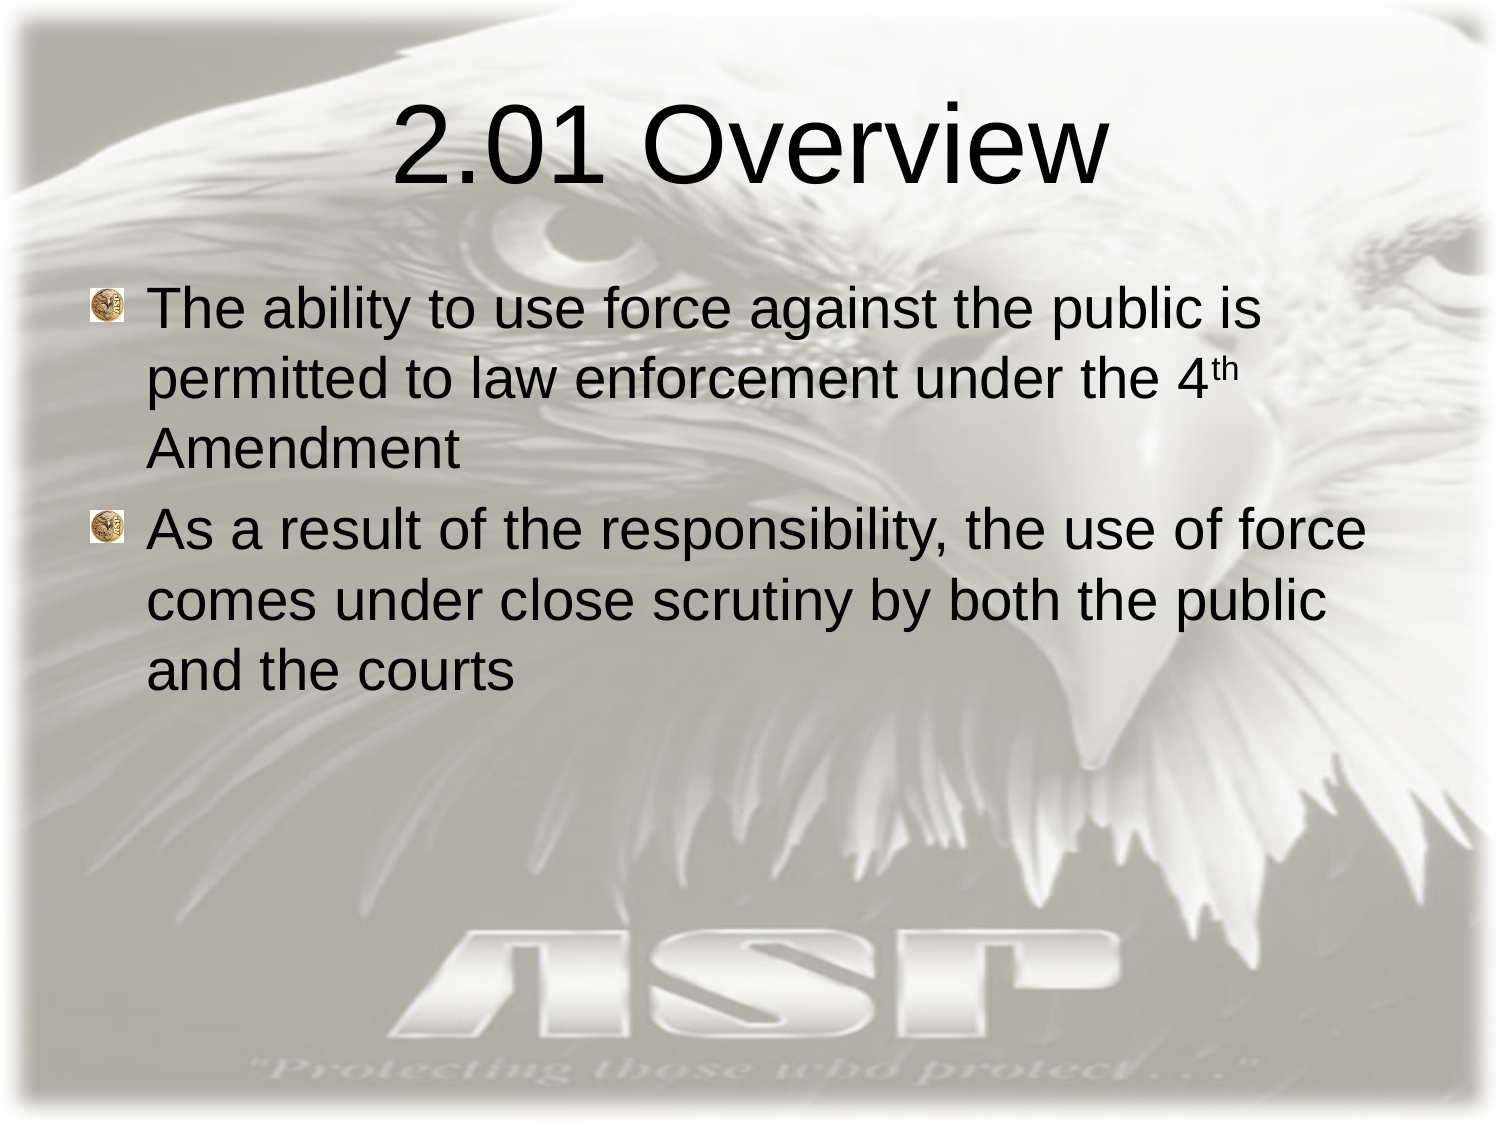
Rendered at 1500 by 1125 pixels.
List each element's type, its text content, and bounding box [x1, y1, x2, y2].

picture [90, 510, 124, 543]
list The ability to use force against the public is permitted to law enforcement under the 4th Amendment As a result of the responsibility, the use of force comes under close scrutiny by both the public and the courts [75, 262, 1425, 1005]
picture [90, 288, 124, 322]
title 2.01 Overview [75, 45, 1425, 233]
